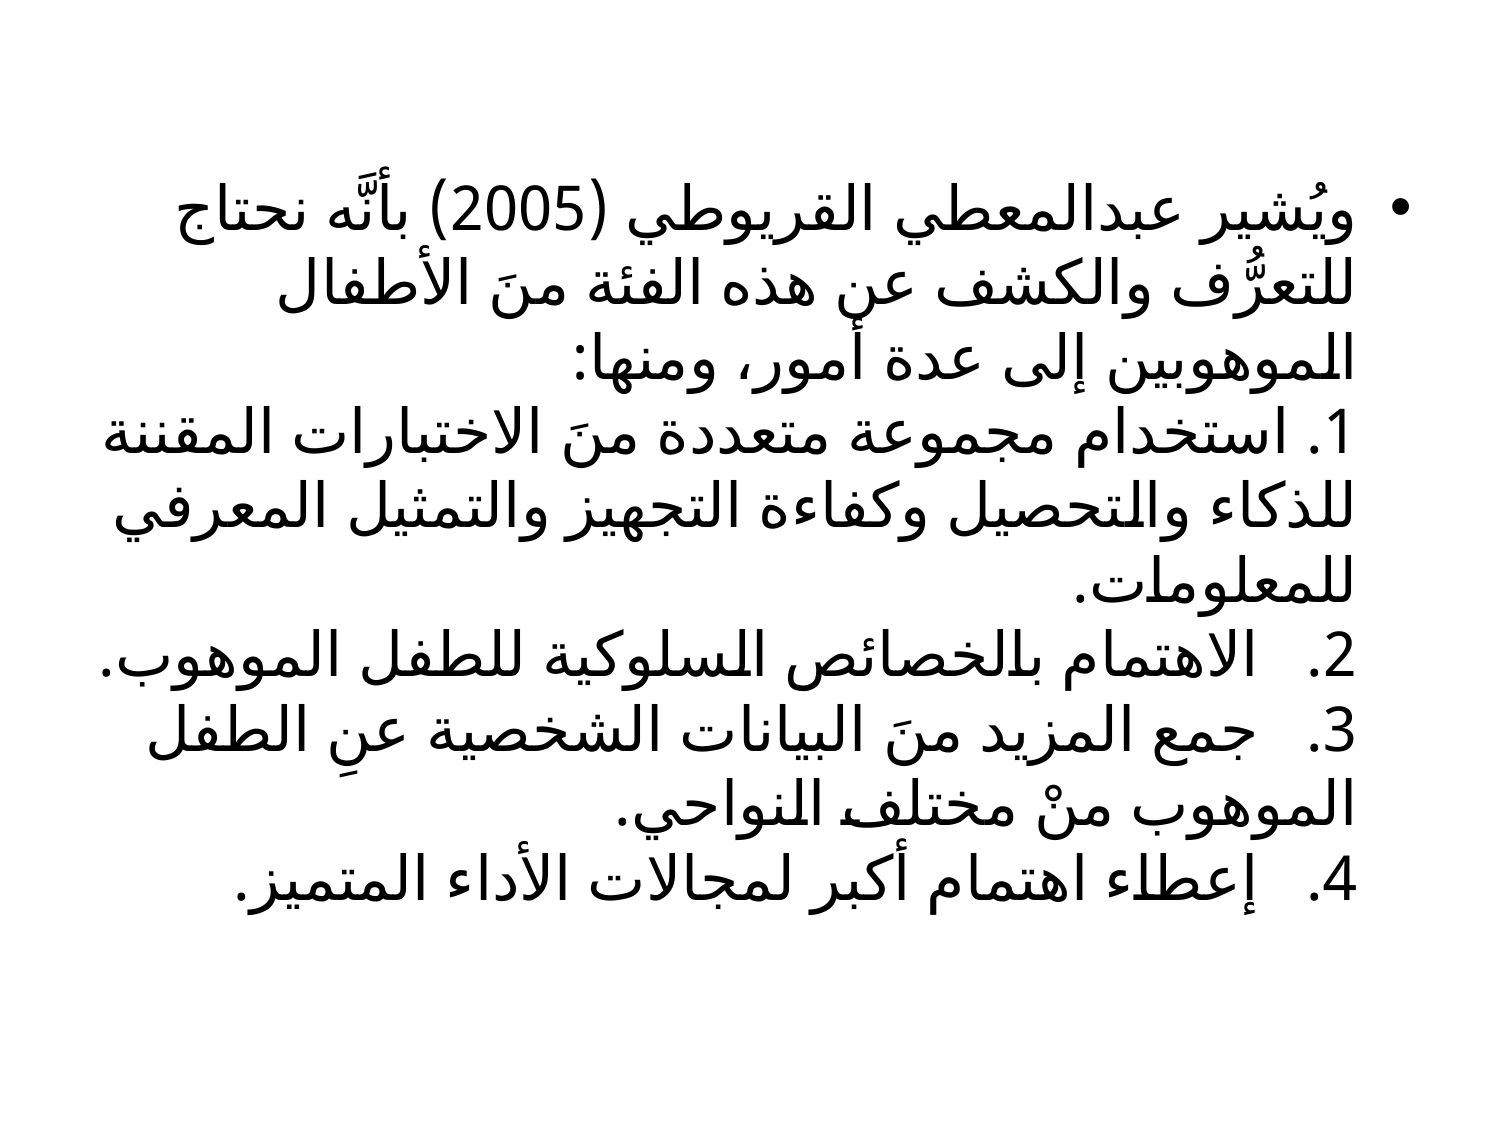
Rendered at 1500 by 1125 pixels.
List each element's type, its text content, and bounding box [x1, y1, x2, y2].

list ويُشير عبدالمعطي القريوطي (2005) بأنَّه نحتاج للتعرُّف والكشف عن هذه الفئة منَ الأطفال الموهوبين إلى عدة أمور، ومنها: 1. استخدام مجموعة متعددة منَ الاختبارات المقننة للذكاء والتحصيل وكفاءة التجهيز والتمثيل المعرفي للمعلومات. 2. الاهتمام بالخصائص السلوكية للطفل الموهوب. 3. جمع المزيد منَ البيانات الشخصية عنِ الطفل الموهوب منْ مختلف النواحي. 4. إعطاء اهتمام أكبر لمجالات الأداء المتميز. [75, 160, 1425, 1005]
